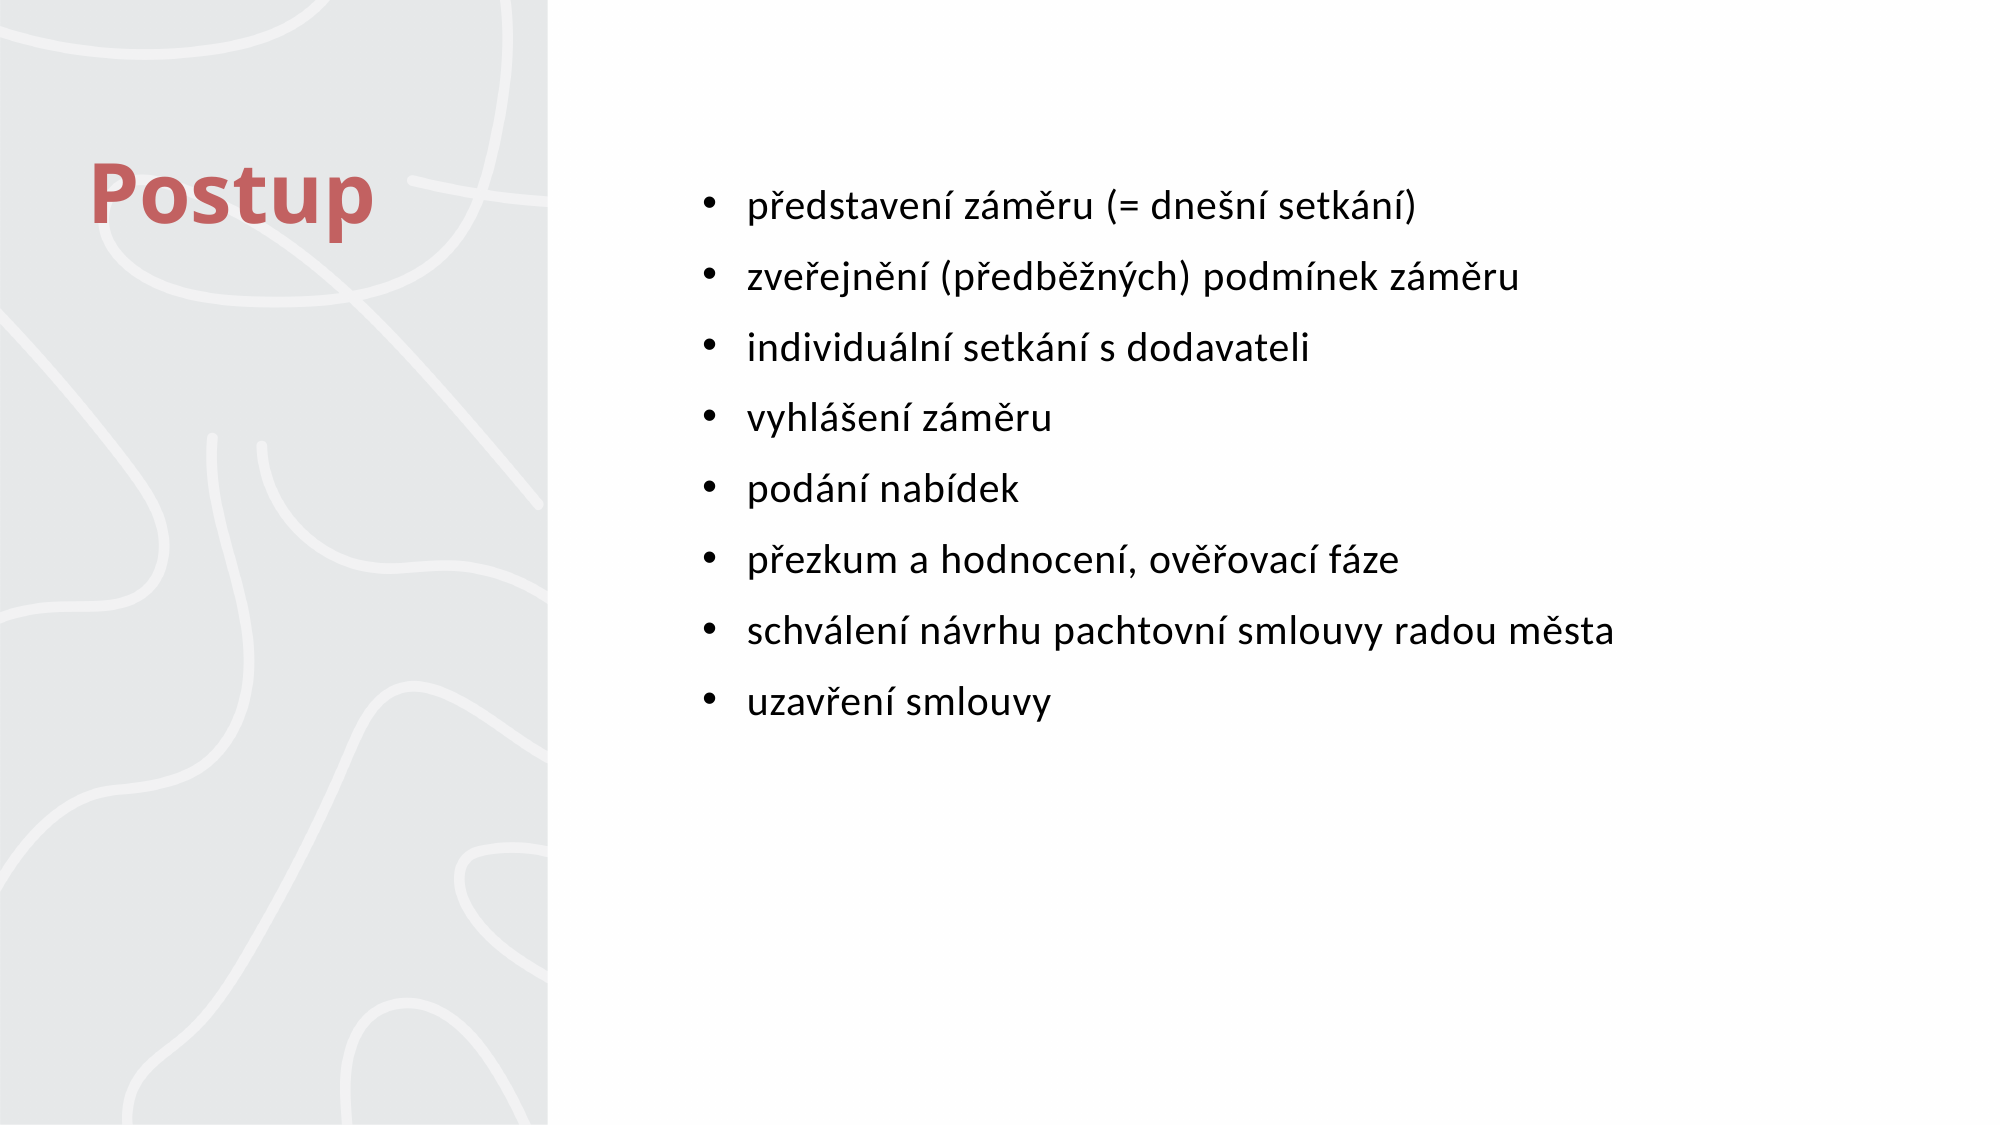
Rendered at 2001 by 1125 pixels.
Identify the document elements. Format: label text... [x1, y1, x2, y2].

subtitle představení záměru (= dnešní setkání) zveřejnění (předběžných) podmínek záměru individuální setkání s dodavateli vyhlášení záměru podání nabídek přezkum a hodnocení, ověřovací fáze schválení návrhu pachtovní smlouvy radou města uzavření smlouvy [687, 170, 1864, 955]
title Postup [72, 143, 481, 390]
picture [0, 0, 2001, 1125]
